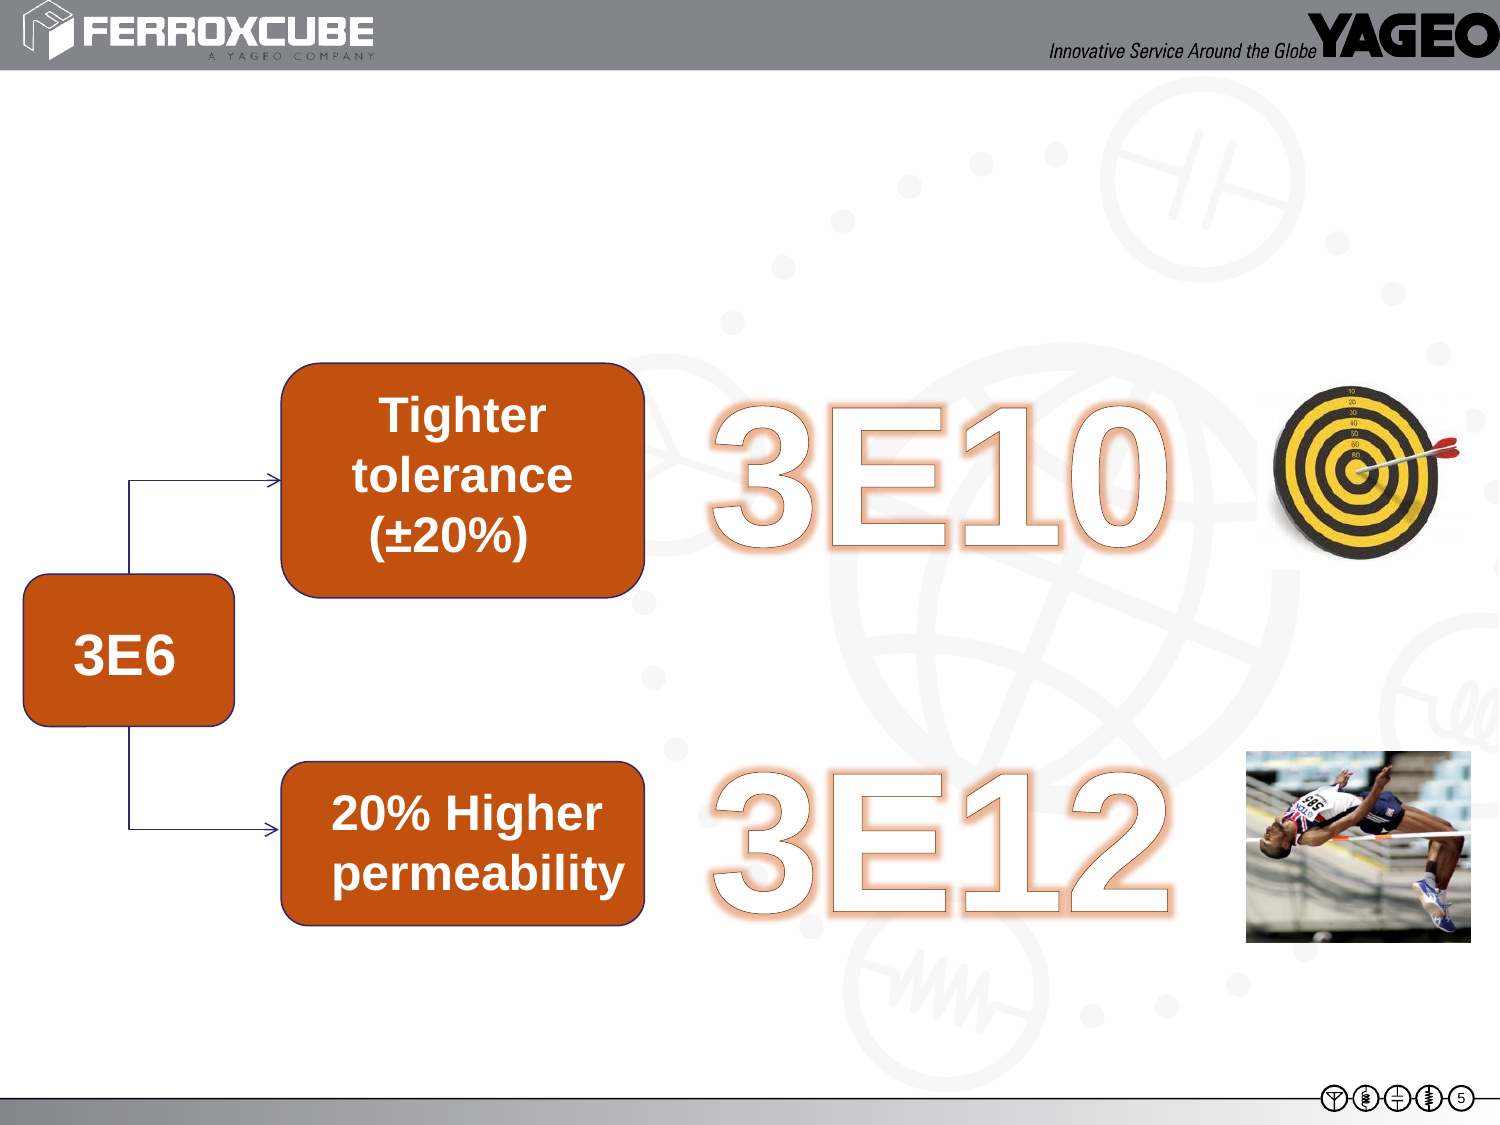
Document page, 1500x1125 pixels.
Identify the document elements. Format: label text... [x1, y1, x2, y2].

text_box 20% Higher permeability [316, 773, 692, 909]
picture [1257, 373, 1466, 570]
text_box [157, 450, 253, 604]
text_box 3E12 [643, 704, 1242, 960]
text_box [281, 761, 643, 926]
picture [23, 0, 374, 60]
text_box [152, 702, 256, 854]
text_box 3E10 [693, 338, 1191, 593]
text_box [23, 574, 235, 727]
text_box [280, 362, 645, 599]
text_box 3E6 [58, 609, 282, 695]
picture [1245, 751, 1471, 943]
